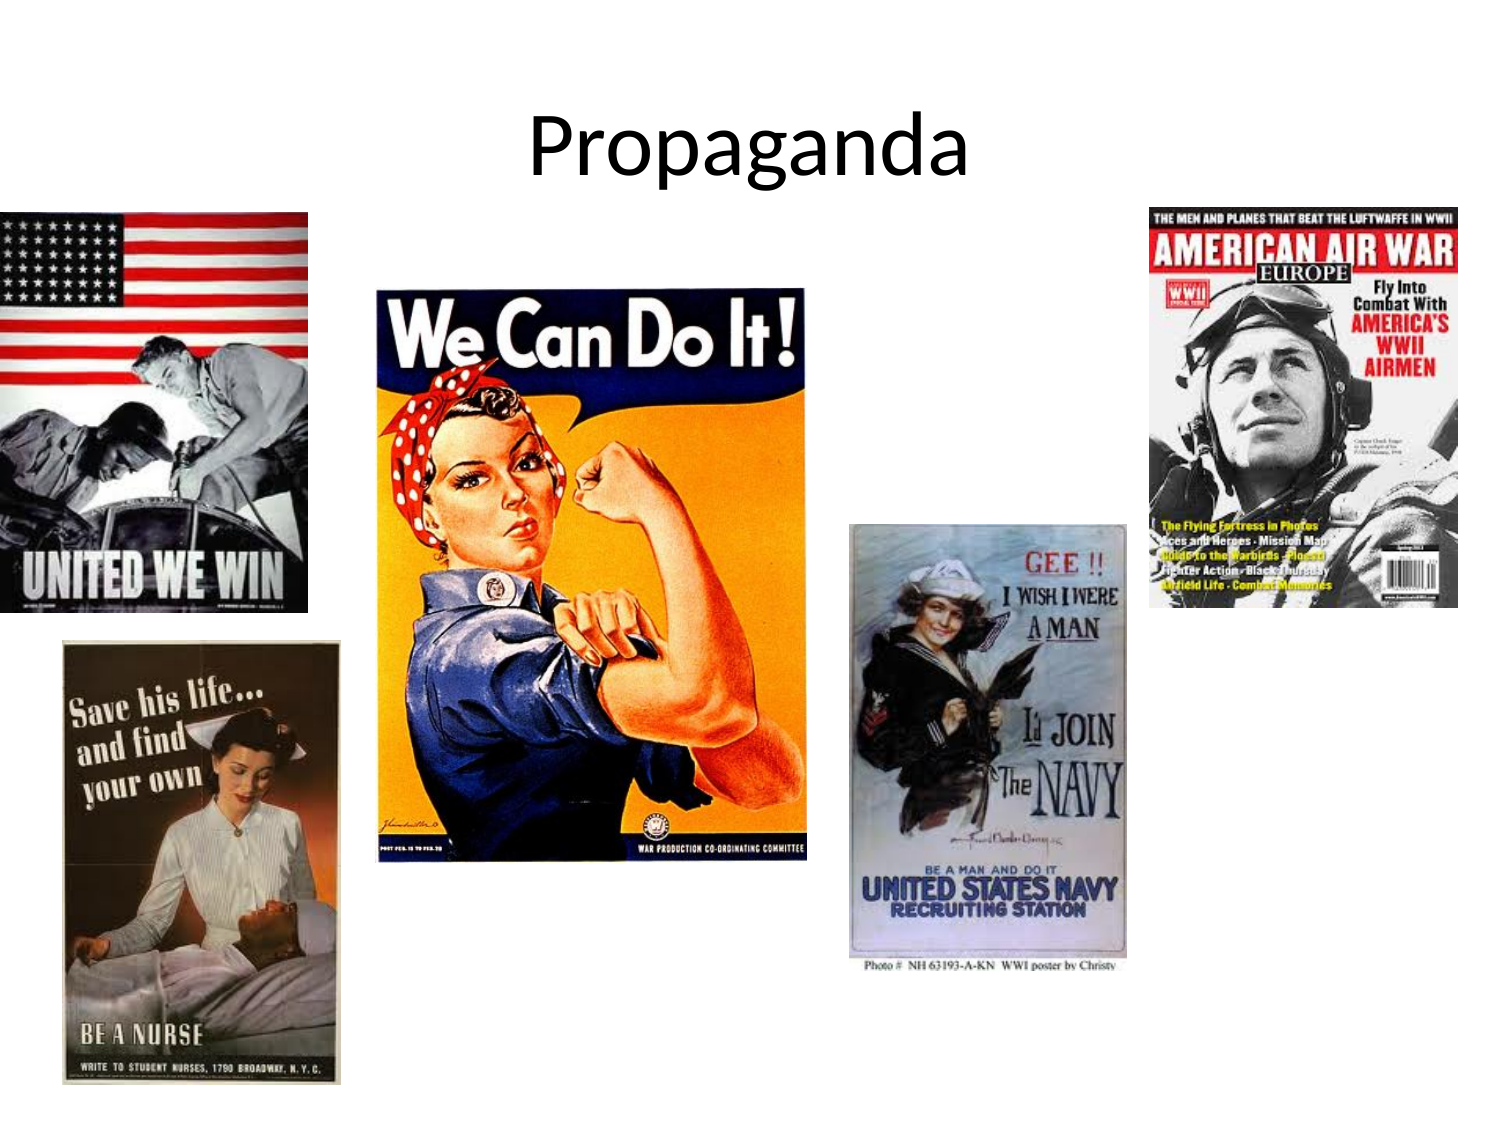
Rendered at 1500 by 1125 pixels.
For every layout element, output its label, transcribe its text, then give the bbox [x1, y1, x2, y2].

picture [849, 524, 1127, 971]
picture [0, 212, 308, 613]
picture [62, 640, 341, 1085]
title Propaganda [75, 45, 1425, 233]
picture [374, 287, 807, 863]
picture [1149, 207, 1458, 609]
